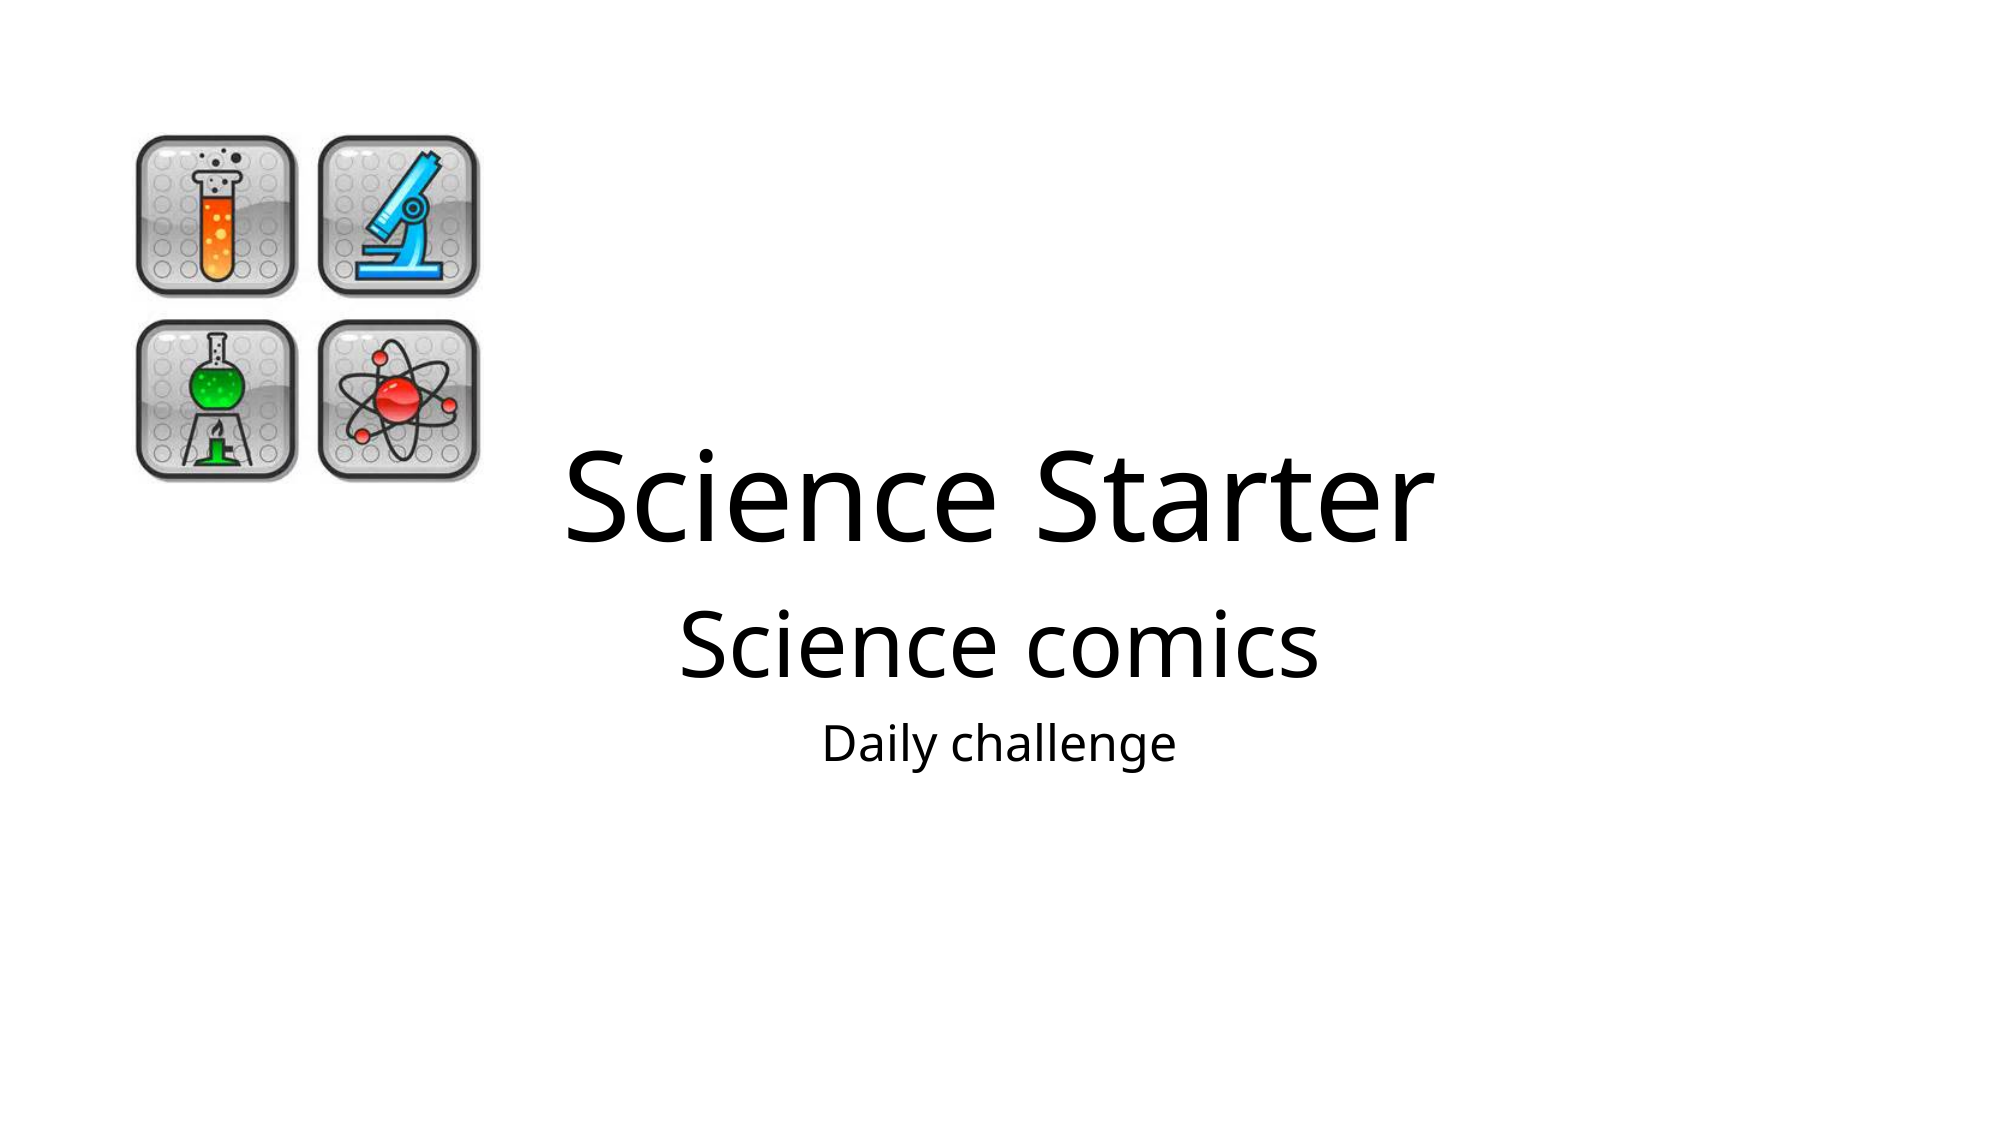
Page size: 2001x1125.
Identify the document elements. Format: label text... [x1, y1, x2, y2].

subtitle Science comics Daily challenge [249, 590, 1750, 863]
picture [131, 132, 484, 484]
title Science Starter [249, 184, 1750, 576]
